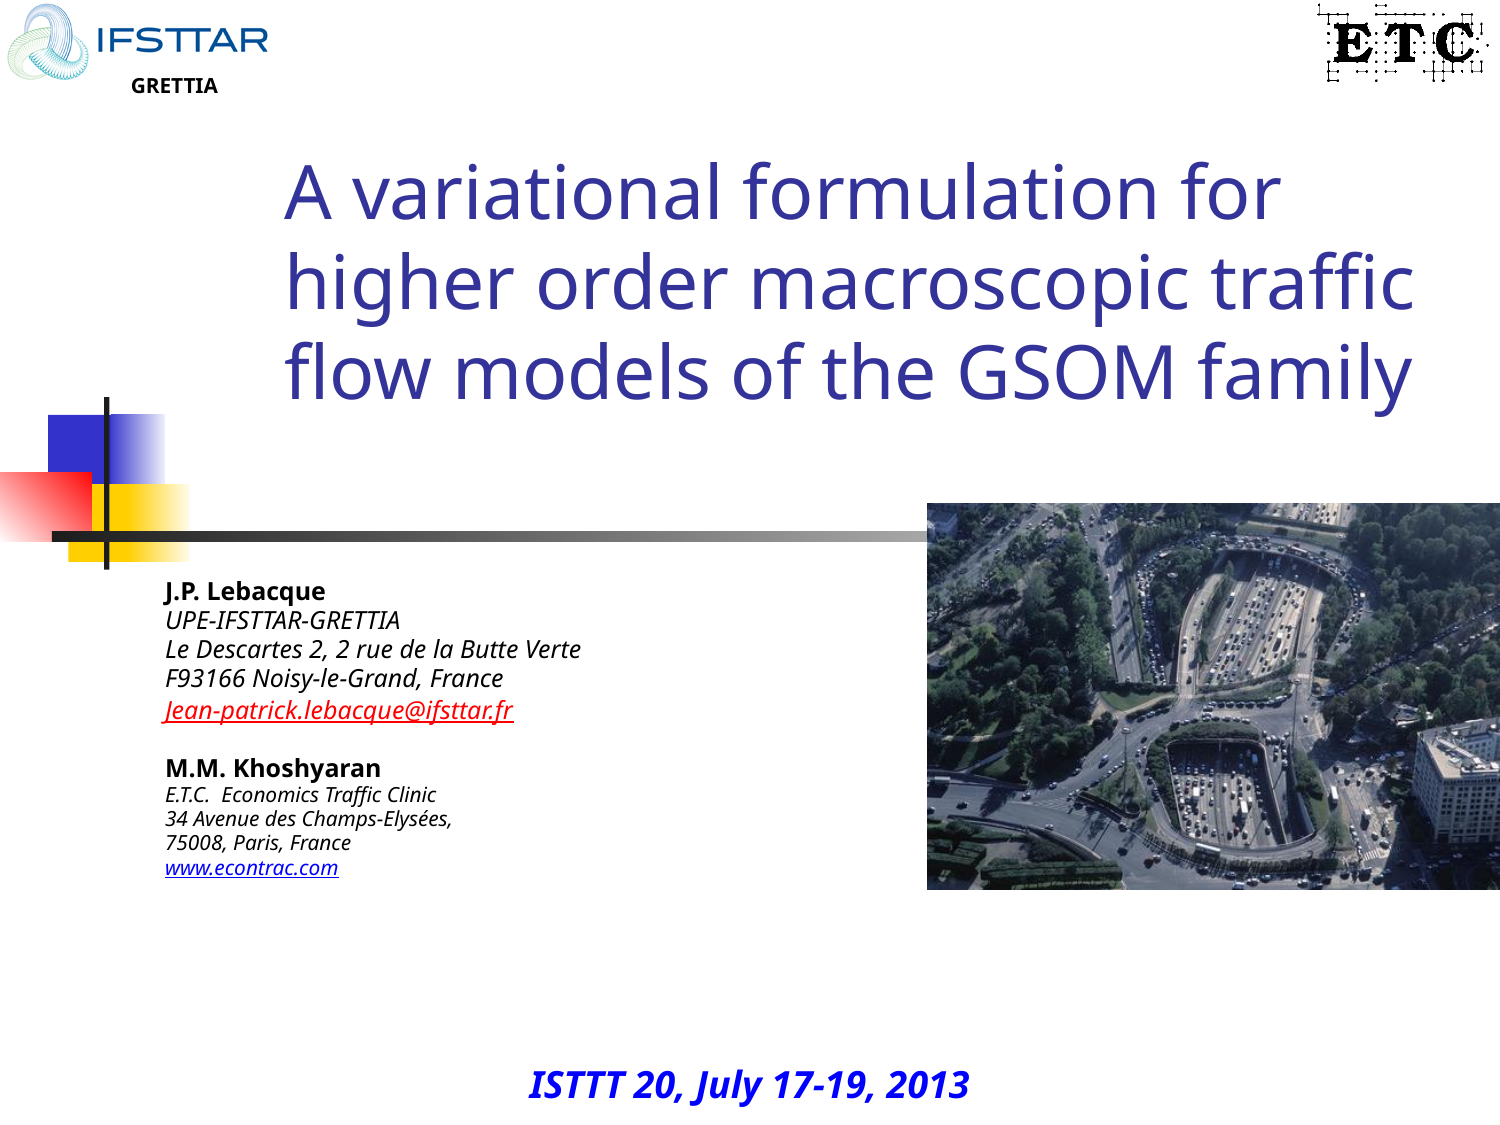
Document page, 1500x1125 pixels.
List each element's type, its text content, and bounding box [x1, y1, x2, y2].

picture [6, 2, 270, 82]
subtitle J.P. Lebacque UPE-IFSTTAR-GRETTIA Le Descartes 2, 2 rue de la Butte Verte F93166 Noisy-le-Grand, France Jean-patrick.lebacque@ifsttar.fr M.M. Khoshyaran E.T.C. Economics Traffic Clinic 34 Avenue des Champs-Elysées, 75008, Paris, France www.econtrac.com ISTTT 20, July 17-19, 2013 [0, 573, 1500, 1124]
picture [926, 503, 1500, 890]
picture [1317, 3, 1489, 82]
title A variational formulation for higher order macroscopic traffic flow models of the GSOM family [269, 146, 1442, 423]
